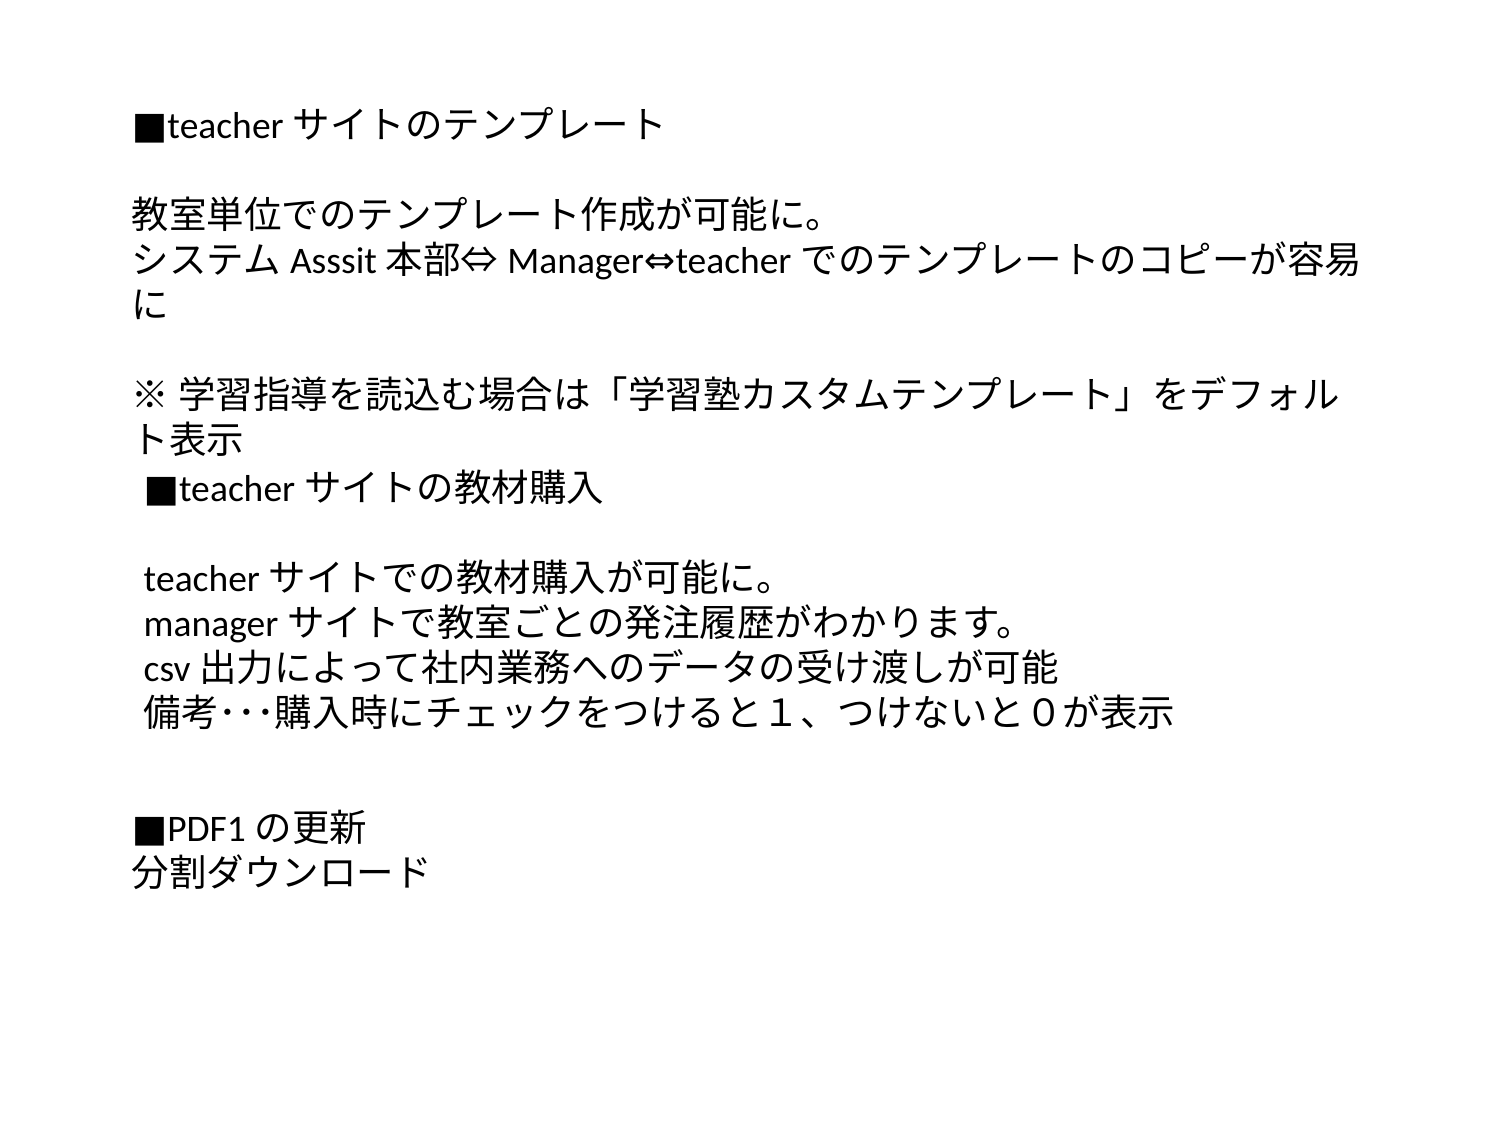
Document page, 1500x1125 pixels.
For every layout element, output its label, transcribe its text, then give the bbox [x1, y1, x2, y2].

text_box ■teacherサイトのテンプレート 教室単位でのテンプレート作成が可能に。 システムAsssit本部⇔Manager⇔teacherでのテンプレートのコピーが容易に ※学習指導を読込む場合は「学習塾カスタムテンプレート」をデフォルト表示 [117, 93, 1383, 469]
text_box ■PDF1の更新 分割ダウンロード [117, 796, 1383, 902]
text_box ■teacherサイトの教材購入 teacherサイトでの教材購入が可能に。 managerサイトで教室ごとの発注履歴がわかります。 csv出力によって社内業務へのデータの受け渡しが可能 備考･･･購入時にチェックをつけると１、つけないと０が表示 [128, 456, 1395, 742]
